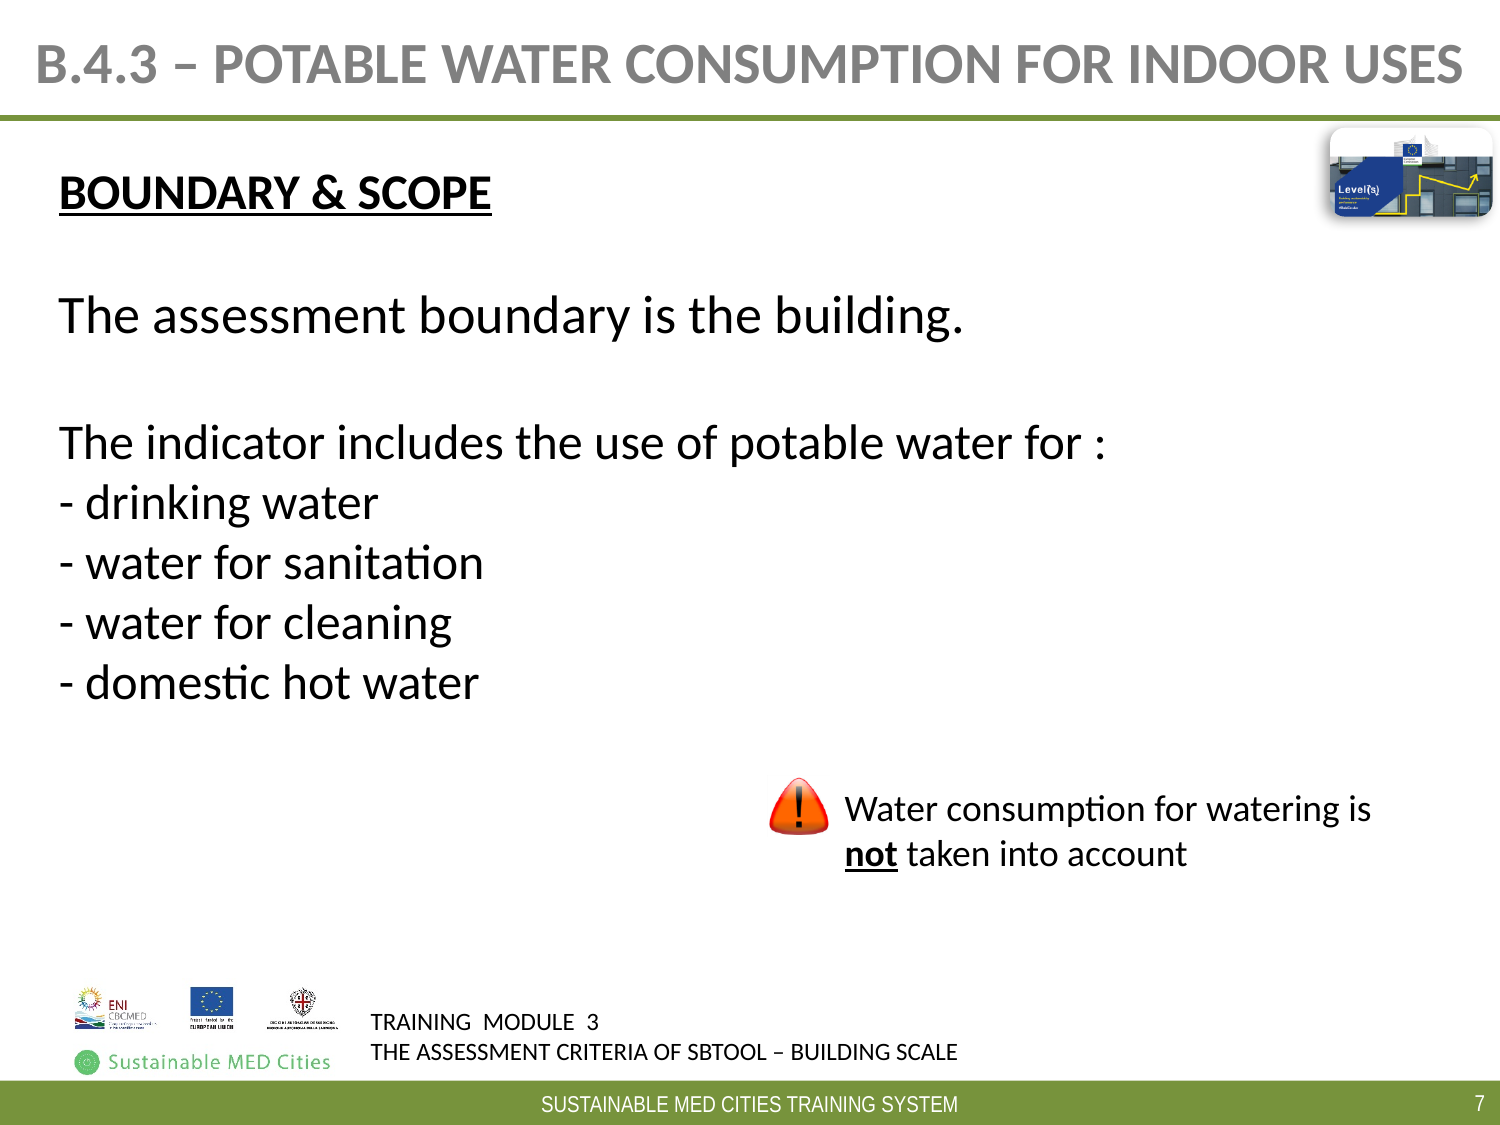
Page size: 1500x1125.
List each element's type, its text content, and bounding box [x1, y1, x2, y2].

text_box Water consumption for watering is not taken into account [829, 776, 1425, 927]
title B.4.3 – POTABLE WATER CONSUMPTION FOR INDOOR USES [0, 0, 1500, 121]
picture [62, 978, 356, 1080]
picture [1329, 127, 1493, 217]
slide_number 7 [1149, 1079, 1500, 1125]
list BOUNDARY & SCOPE The assessment boundary is the building. The indicator includes the use of potable water for : - drinking water - water for sanitation - water for cleaning - domestic hot water [43, 152, 1425, 944]
picture [767, 775, 831, 837]
